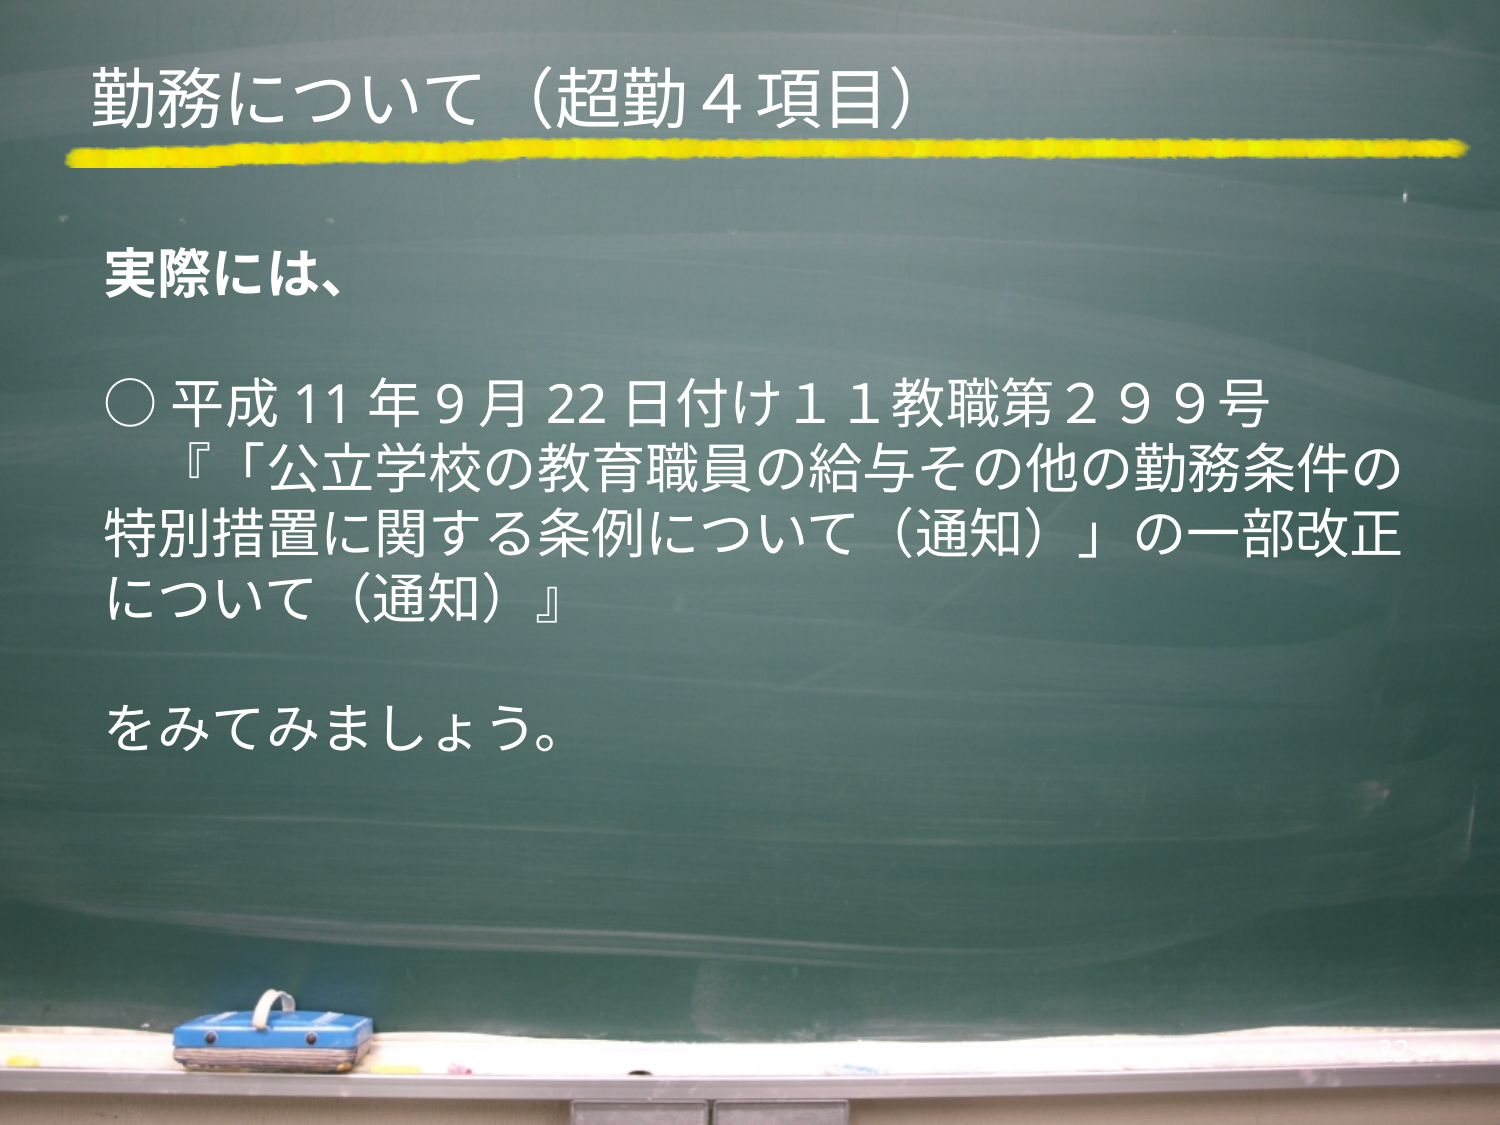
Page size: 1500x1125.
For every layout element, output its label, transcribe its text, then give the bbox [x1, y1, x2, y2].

title 勤務について（超勤４項目） [75, 45, 1425, 149]
picture [0, 0, 1500, 1125]
text_box 実際には、 ○平成11年9月22日付け１１教職第２９９号 『「公立学校の教育職員の給与その他の勤務条件の特別措置に関する条例について（通知）」の一部改正について（通知）』 をみてみましょう。 [88, 231, 1436, 953]
slide_number 22 [1074, 1024, 1425, 1103]
